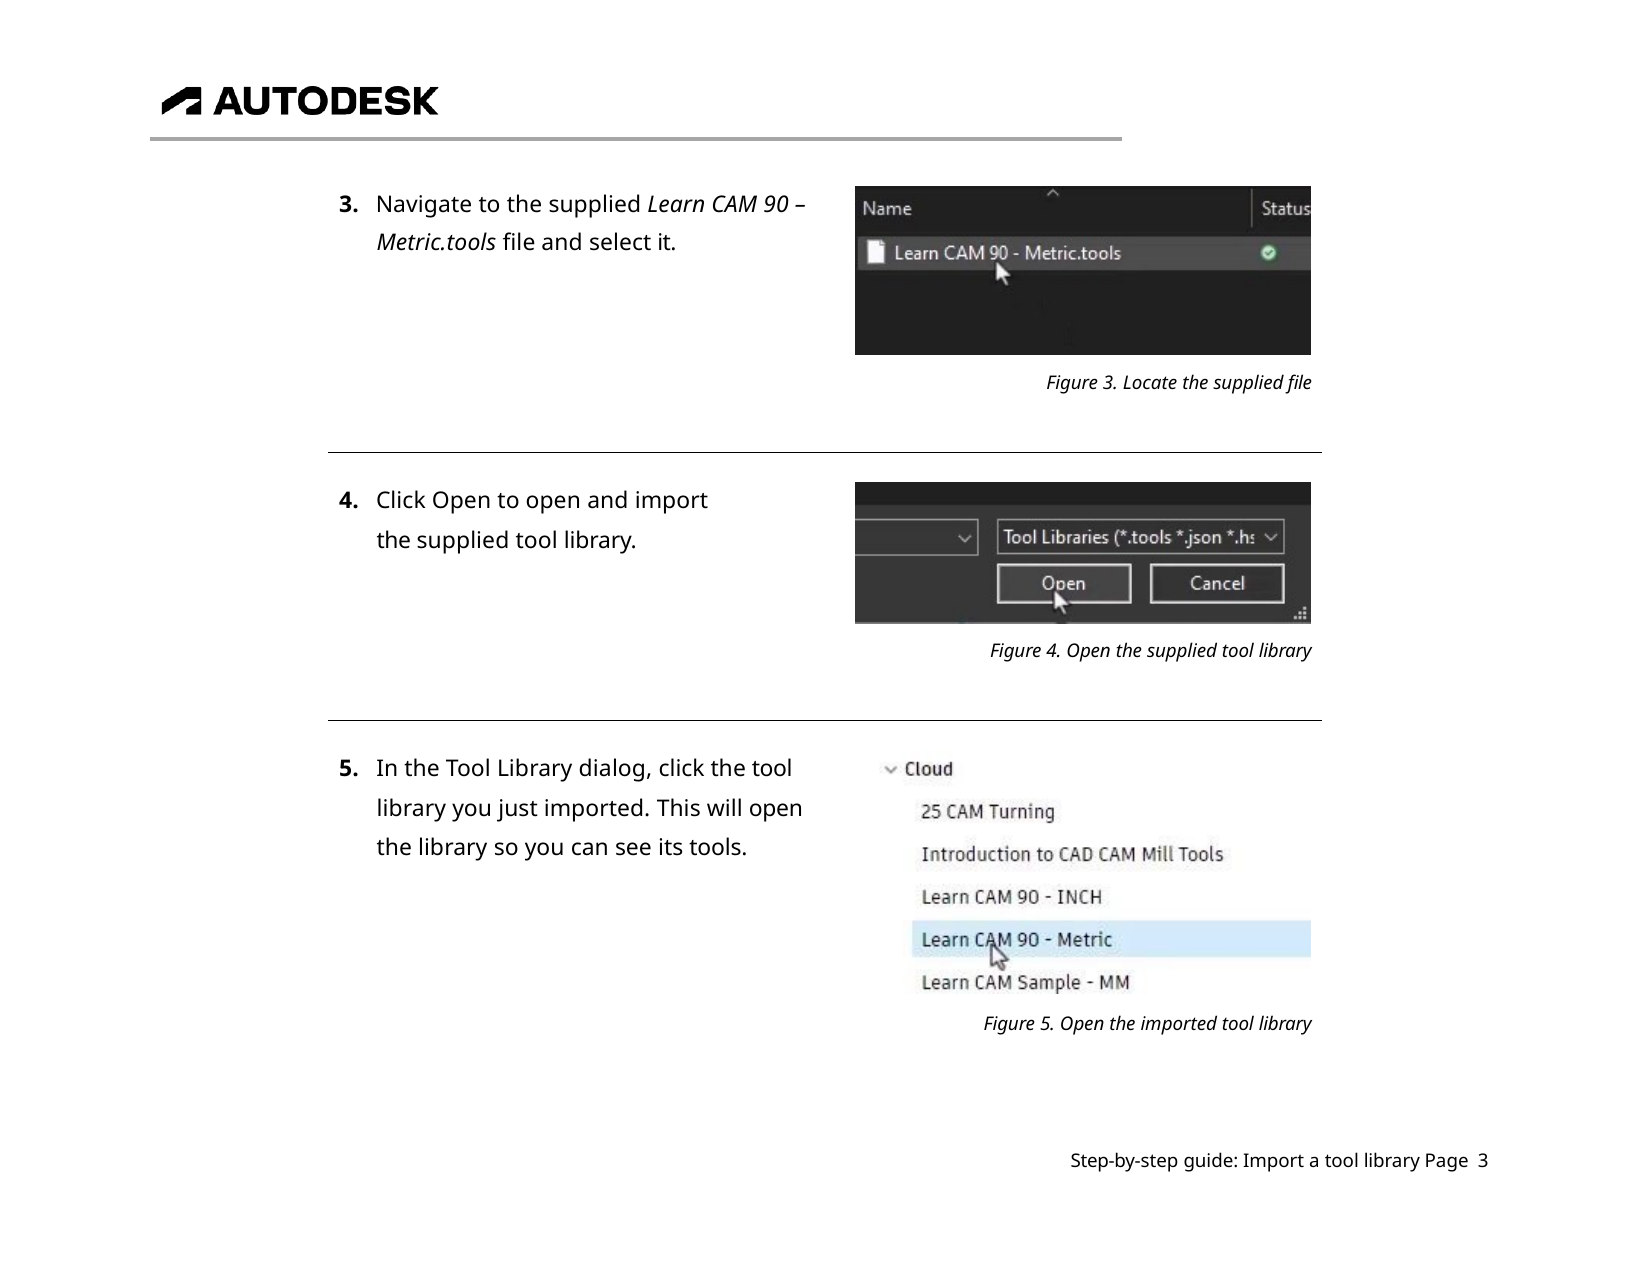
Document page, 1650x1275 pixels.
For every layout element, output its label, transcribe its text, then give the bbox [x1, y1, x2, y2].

table_cell Figure 4. Open the supplied tool library [837, 453, 1322, 720]
table_header Figure 3. Locate the supplied file [837, 187, 1322, 452]
picture [854, 482, 1311, 624]
table_cell Figure 5. Open the imported tool library [837, 721, 1322, 1046]
picture [161, 86, 439, 115]
picture [878, 750, 1311, 994]
slide_number Step-by-step guide: Import a tool library Page 3 [1068, 1145, 1509, 1275]
table_cell 4. Click Open to open and import the supplied tool library. [328, 453, 837, 720]
picture [854, 186, 1311, 355]
table_header 3. Navigate to the supplied Learn CAM 90 – Metric.tools file and select it. [328, 187, 837, 452]
table_cell 5. In the Tool Library dialog, click the tool library you just imported. This will open the library so you can see its tools. [328, 721, 837, 1046]
